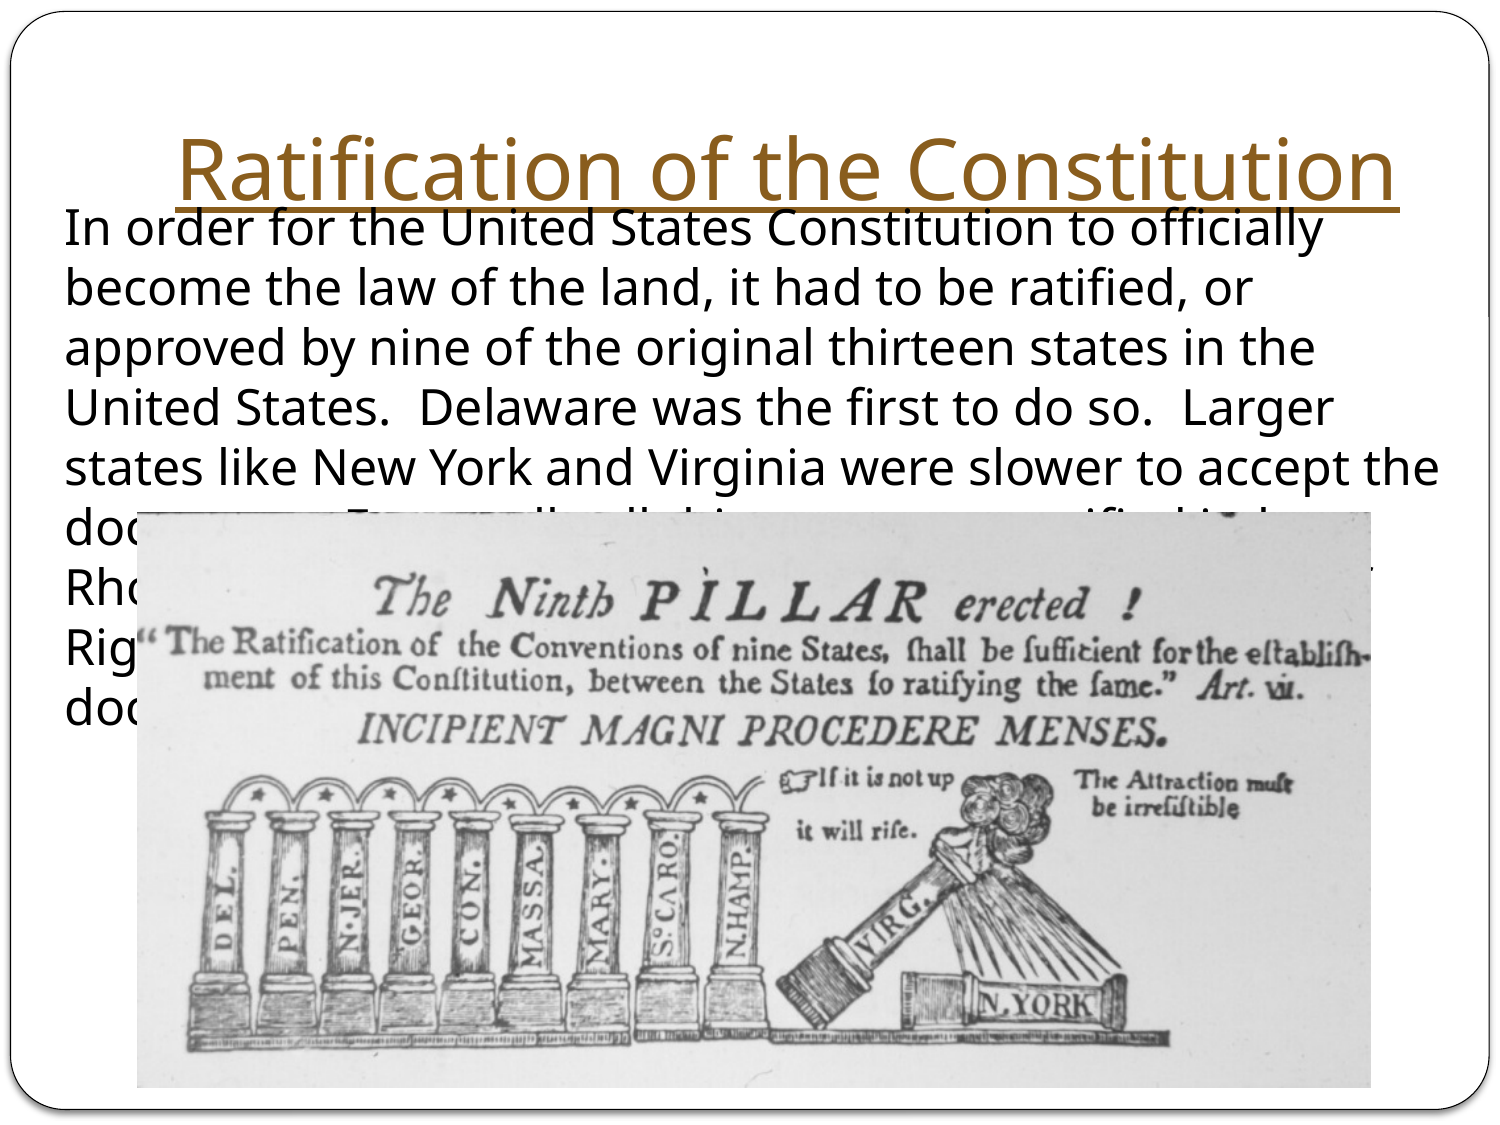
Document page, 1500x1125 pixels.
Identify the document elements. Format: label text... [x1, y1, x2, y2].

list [137, 512, 1371, 1088]
title Ratification of the Constitution [150, 44, 1425, 187]
list In order for the United States Constitution to officially become the law of the land, it had to be ratified, or approved by nine of the original thirteen states in the United States. Delaware was the first to do so. Larger states like New York and Virginia were slower to accept the document. Eventually all thirteen states ratified it, but Rhode Island and North Carolina insisted that the Bill of Rights be added before they would approve of the document. [50, 187, 1463, 525]
